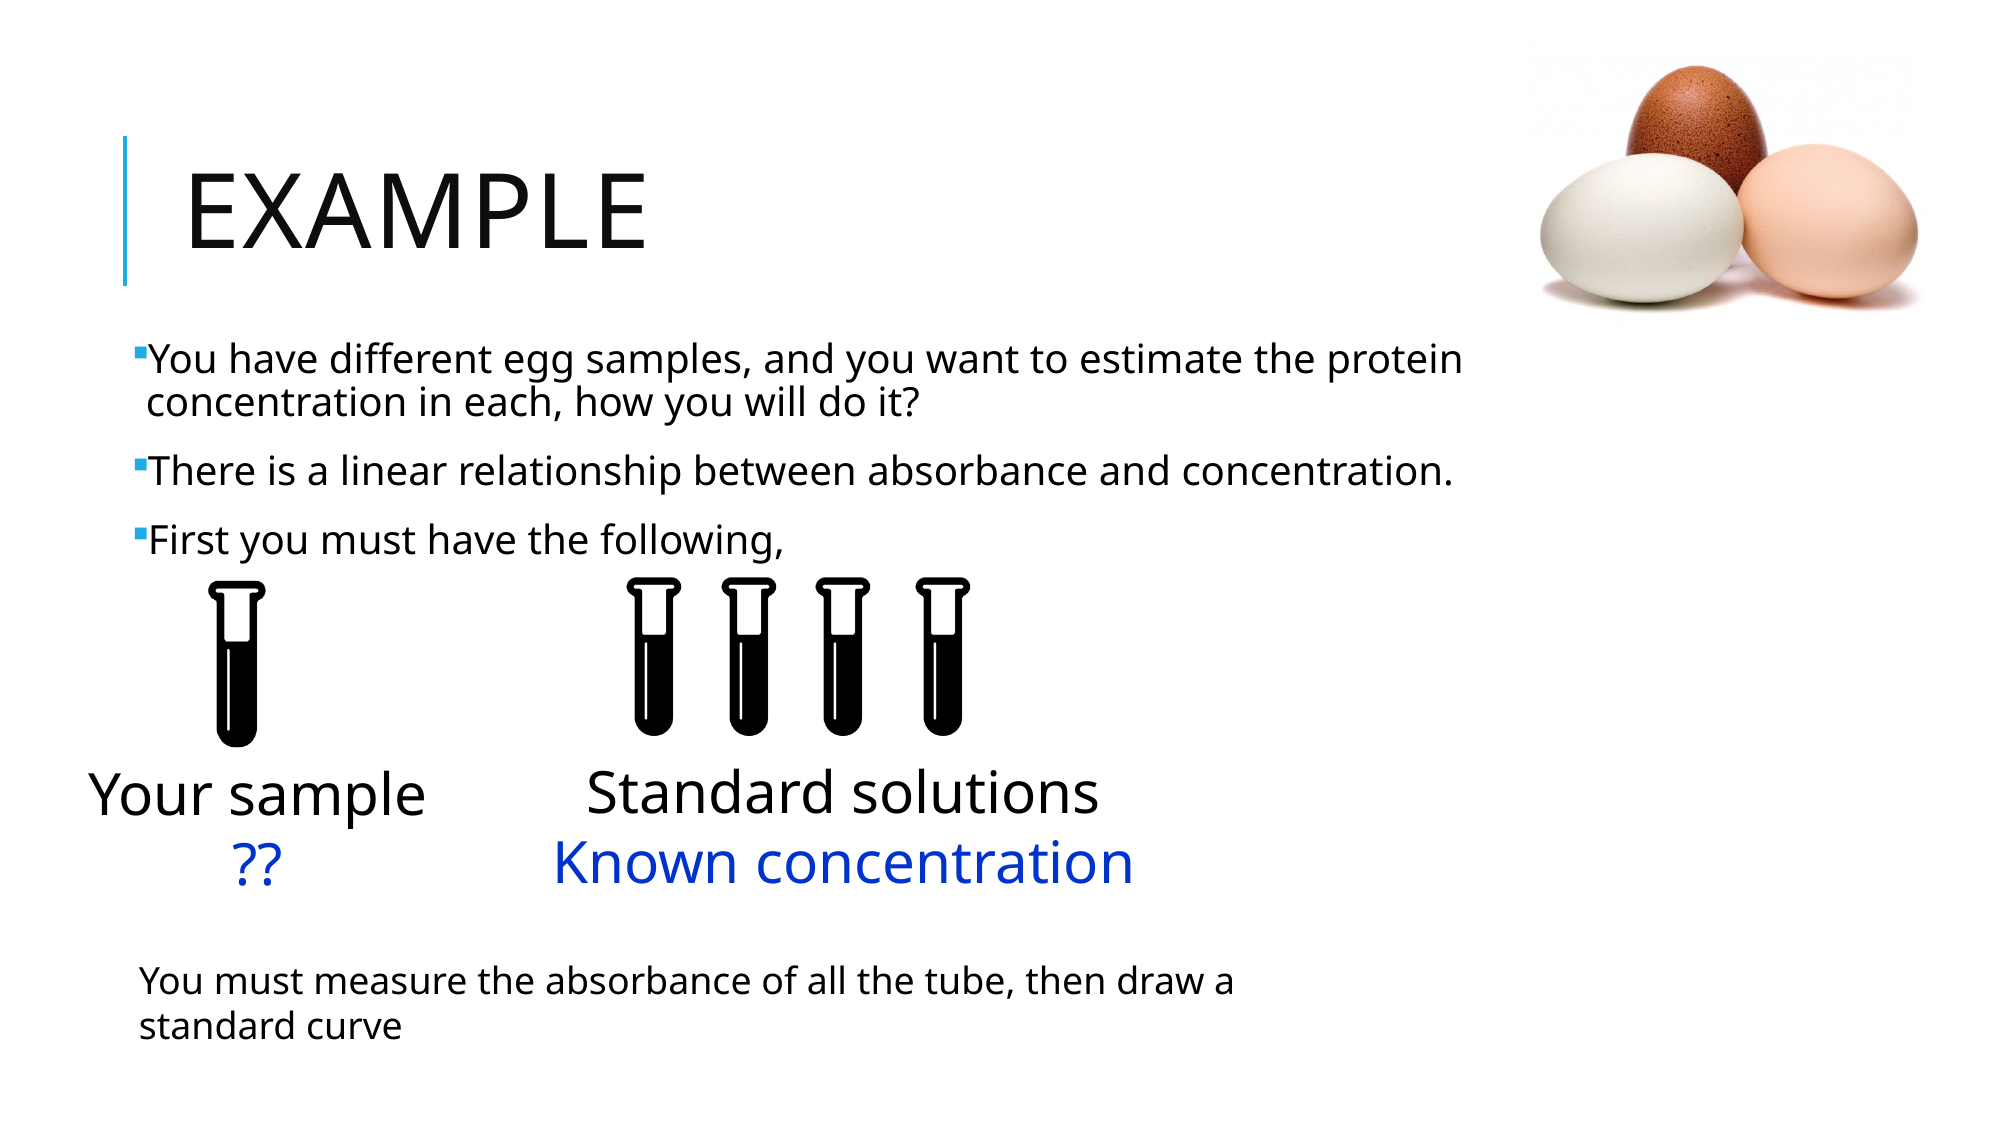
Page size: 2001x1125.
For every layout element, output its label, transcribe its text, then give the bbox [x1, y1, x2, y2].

text_box Standard solutions Known concentration [537, 748, 1151, 904]
title Example [168, 96, 1517, 330]
list You have different egg samples, and you want to estimate the protein concentration in each, how you will do it? There is a linear relationship between absorbance and concentration. First you must have the following, [124, 330, 1719, 991]
picture [149, 574, 326, 751]
picture [1524, 41, 1935, 343]
text_box You must measure the absorbance of all the tube, then draw a standard curve [124, 949, 1388, 1055]
text_box Your sample ?? [73, 749, 443, 905]
picture [571, 571, 1027, 738]
